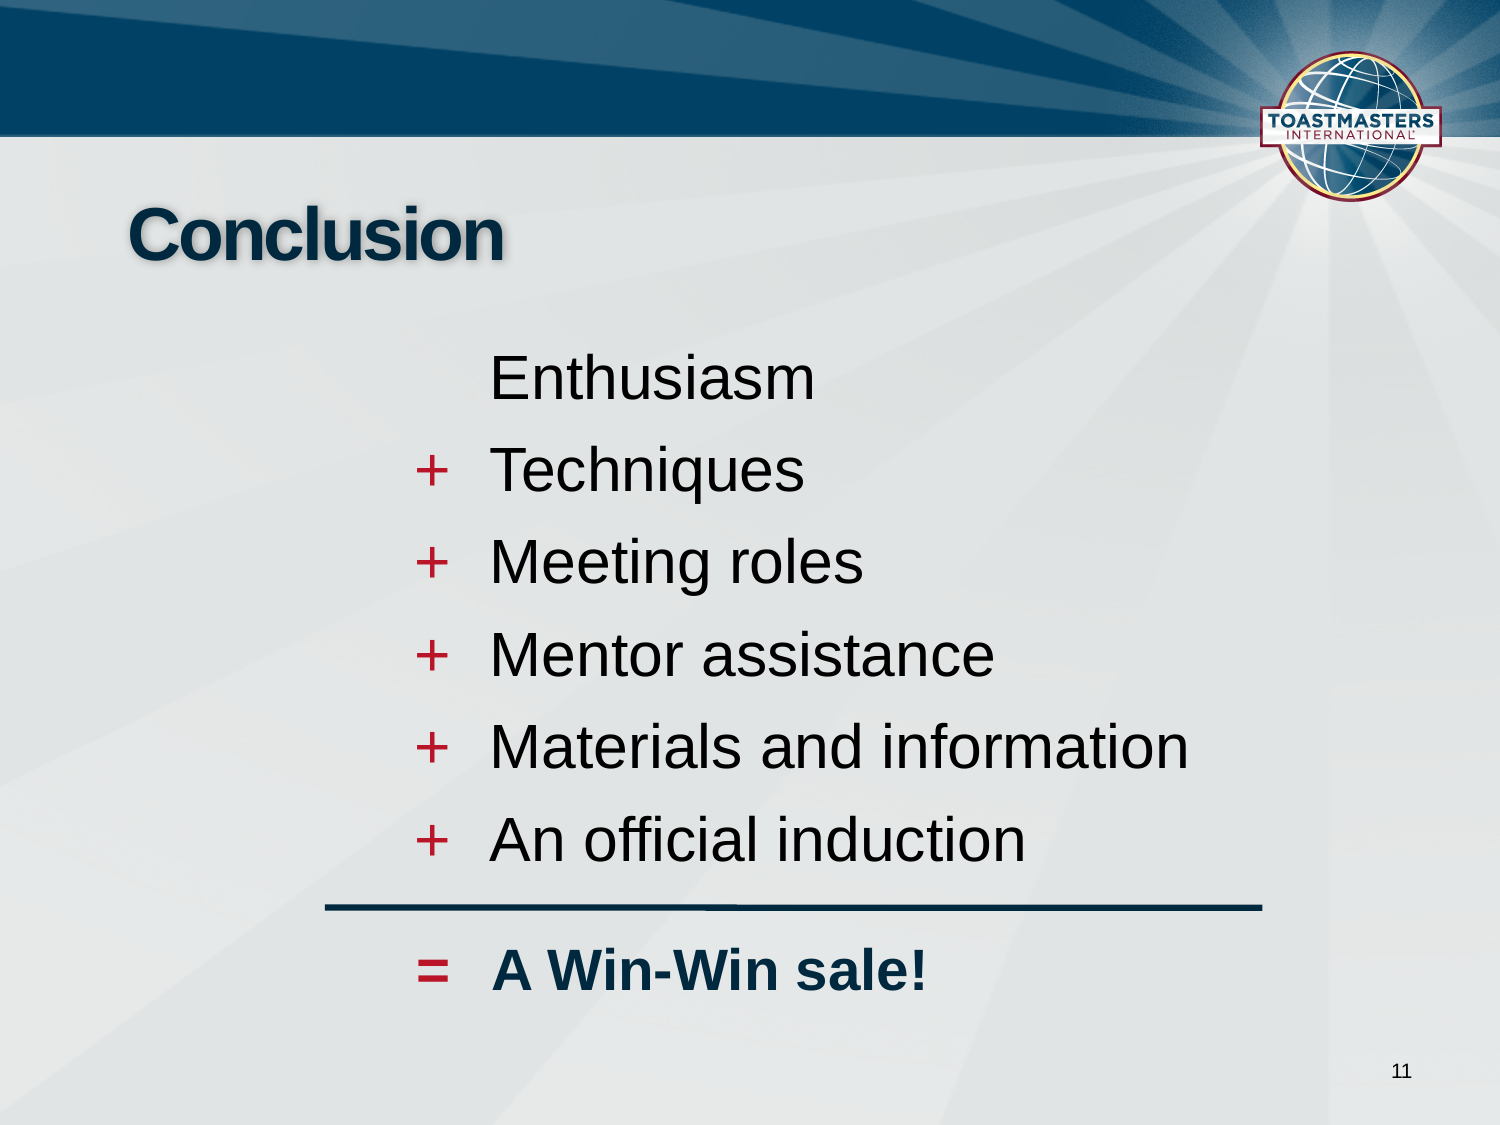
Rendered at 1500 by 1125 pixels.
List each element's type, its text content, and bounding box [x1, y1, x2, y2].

text_box = A Win-Win sale! [326, 932, 1019, 1011]
text_box 11 [1362, 1050, 1428, 1090]
title Conclusion [112, 149, 1388, 326]
picture [0, 0, 1500, 1125]
list Enthusiasm + Techniques + Meeting roles + Mentor assistance + Materials and information + An official induction [399, 337, 1400, 908]
